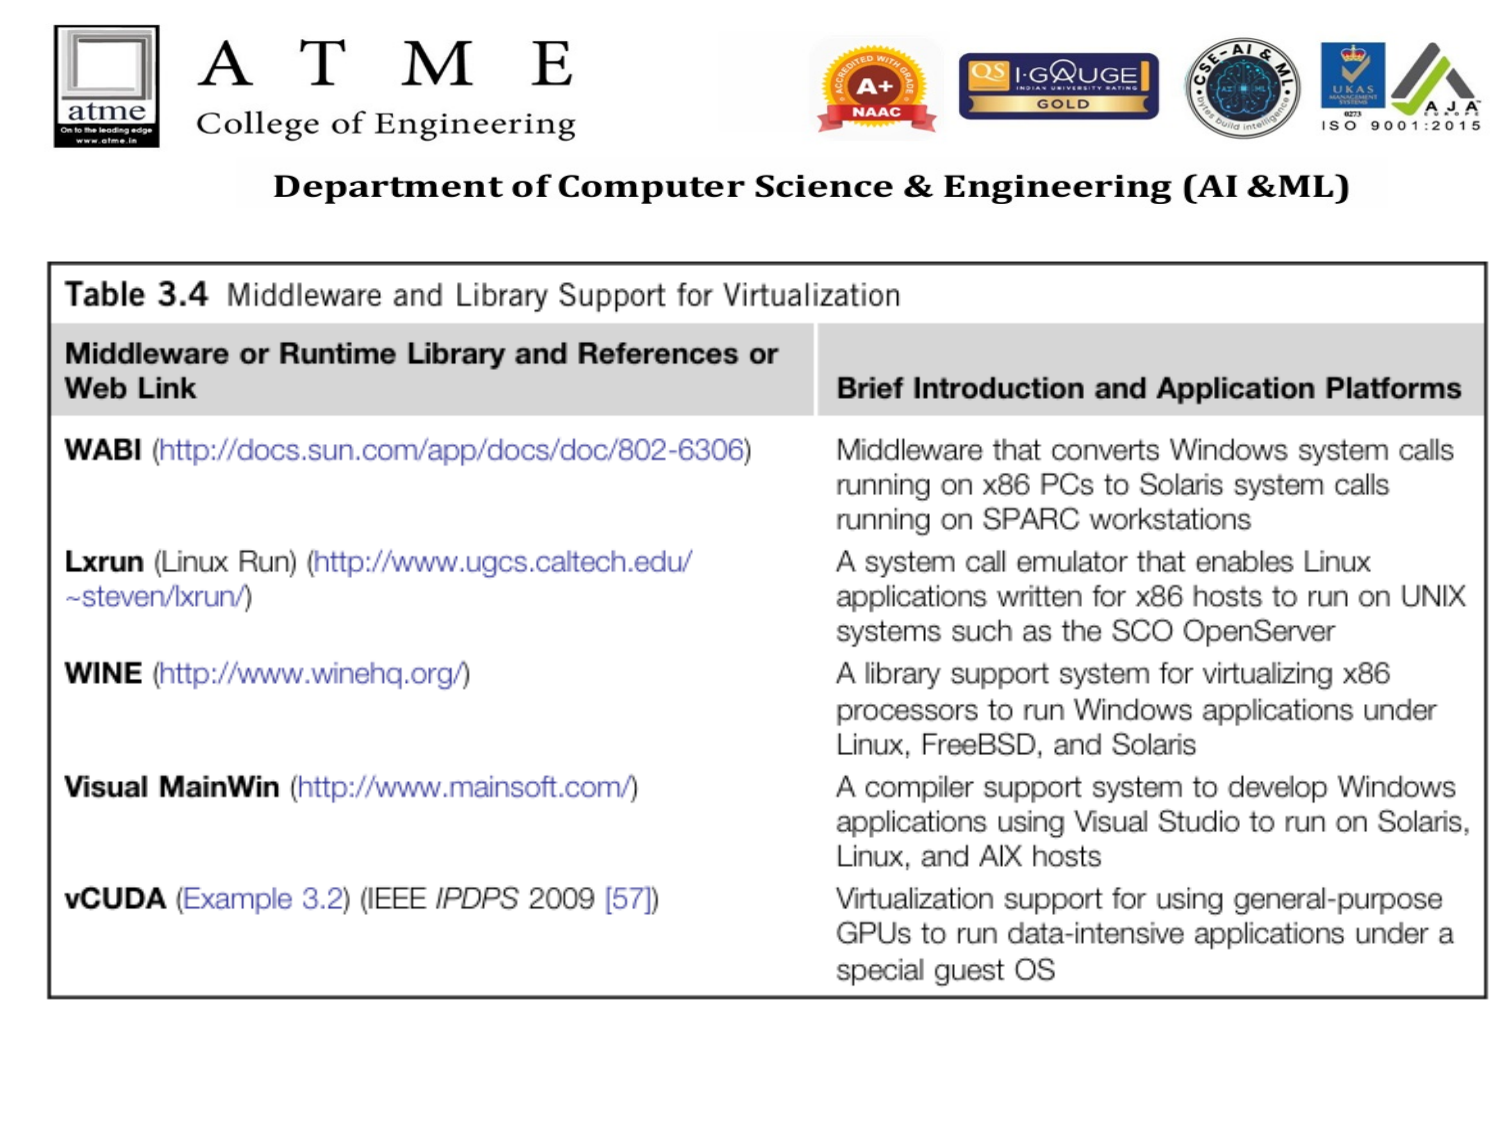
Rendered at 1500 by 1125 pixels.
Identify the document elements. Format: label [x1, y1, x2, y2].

picture [38, 237, 1500, 1016]
picture [24, 0, 1500, 226]
